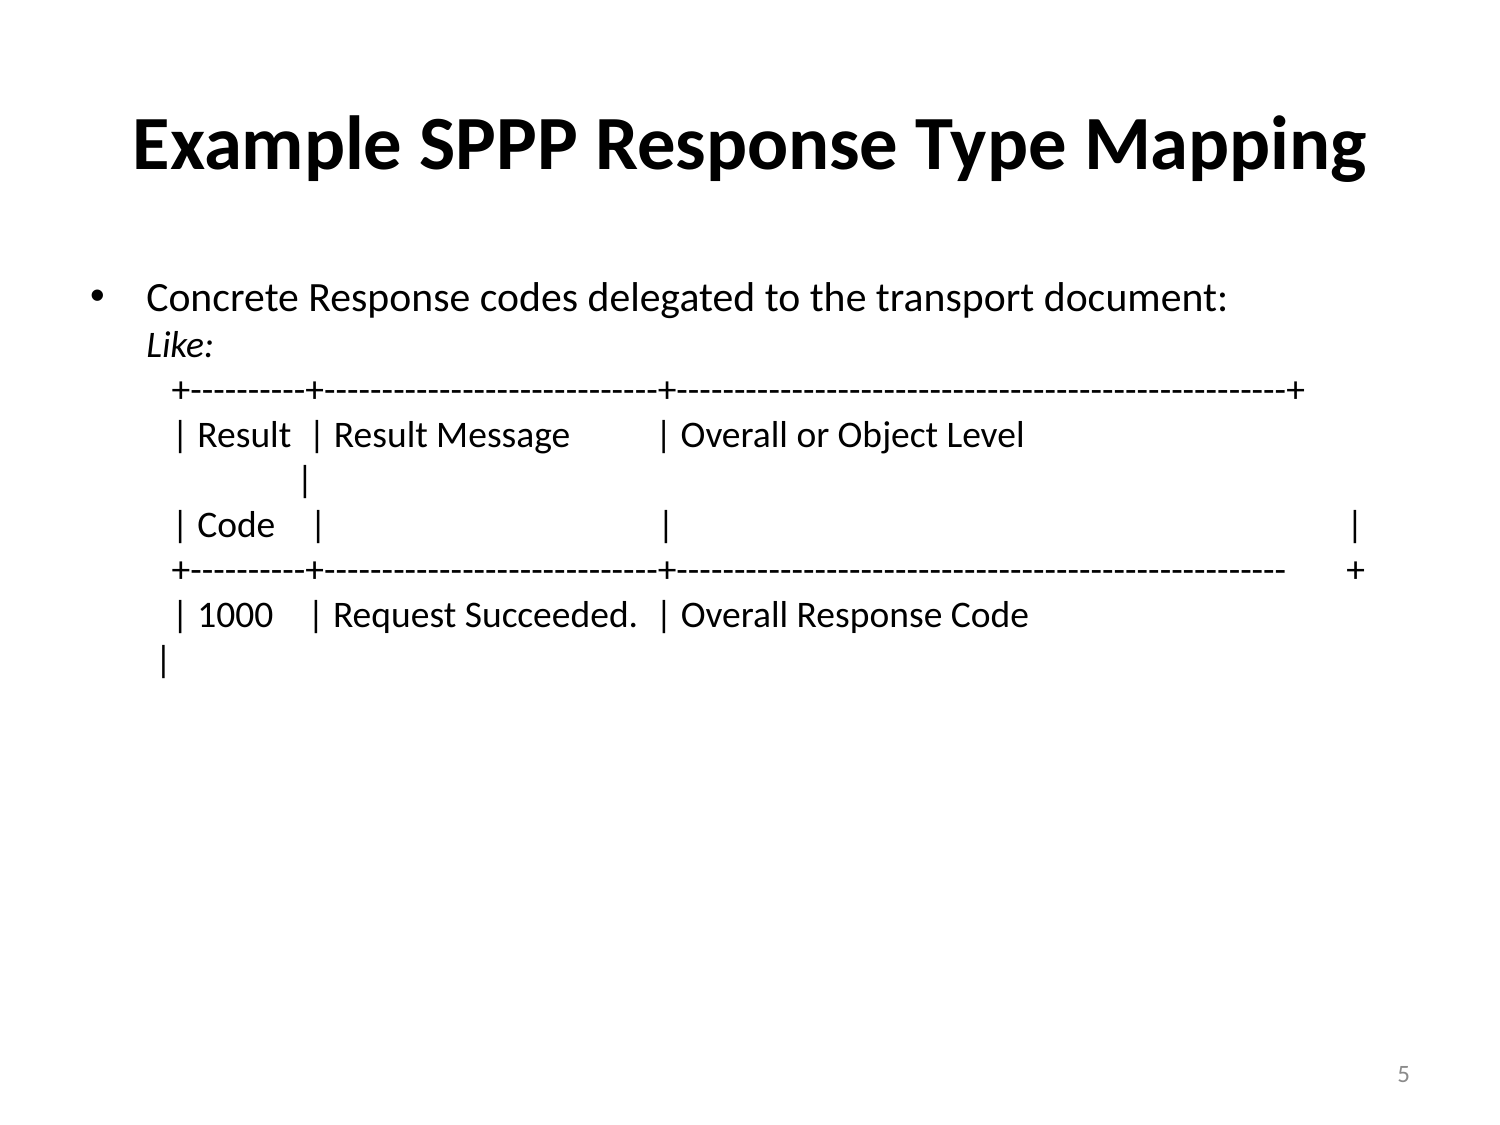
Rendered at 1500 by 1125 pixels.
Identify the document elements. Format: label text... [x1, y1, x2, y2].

slide_number 4 [1074, 1042, 1425, 1103]
list Concrete Response codes delegated to the transport document: Like: +----------+-----------------------------+-----------------------------------------------------+ | Result | Result Message | Overall or Object Level | | Code | | | +----------+-----------------------------+----------------------------------------------------- + | 1000 | Request Succeeded. | Overall Response Code | [75, 262, 1425, 1005]
title Example SPPP Response Type Mapping [75, 45, 1425, 233]
